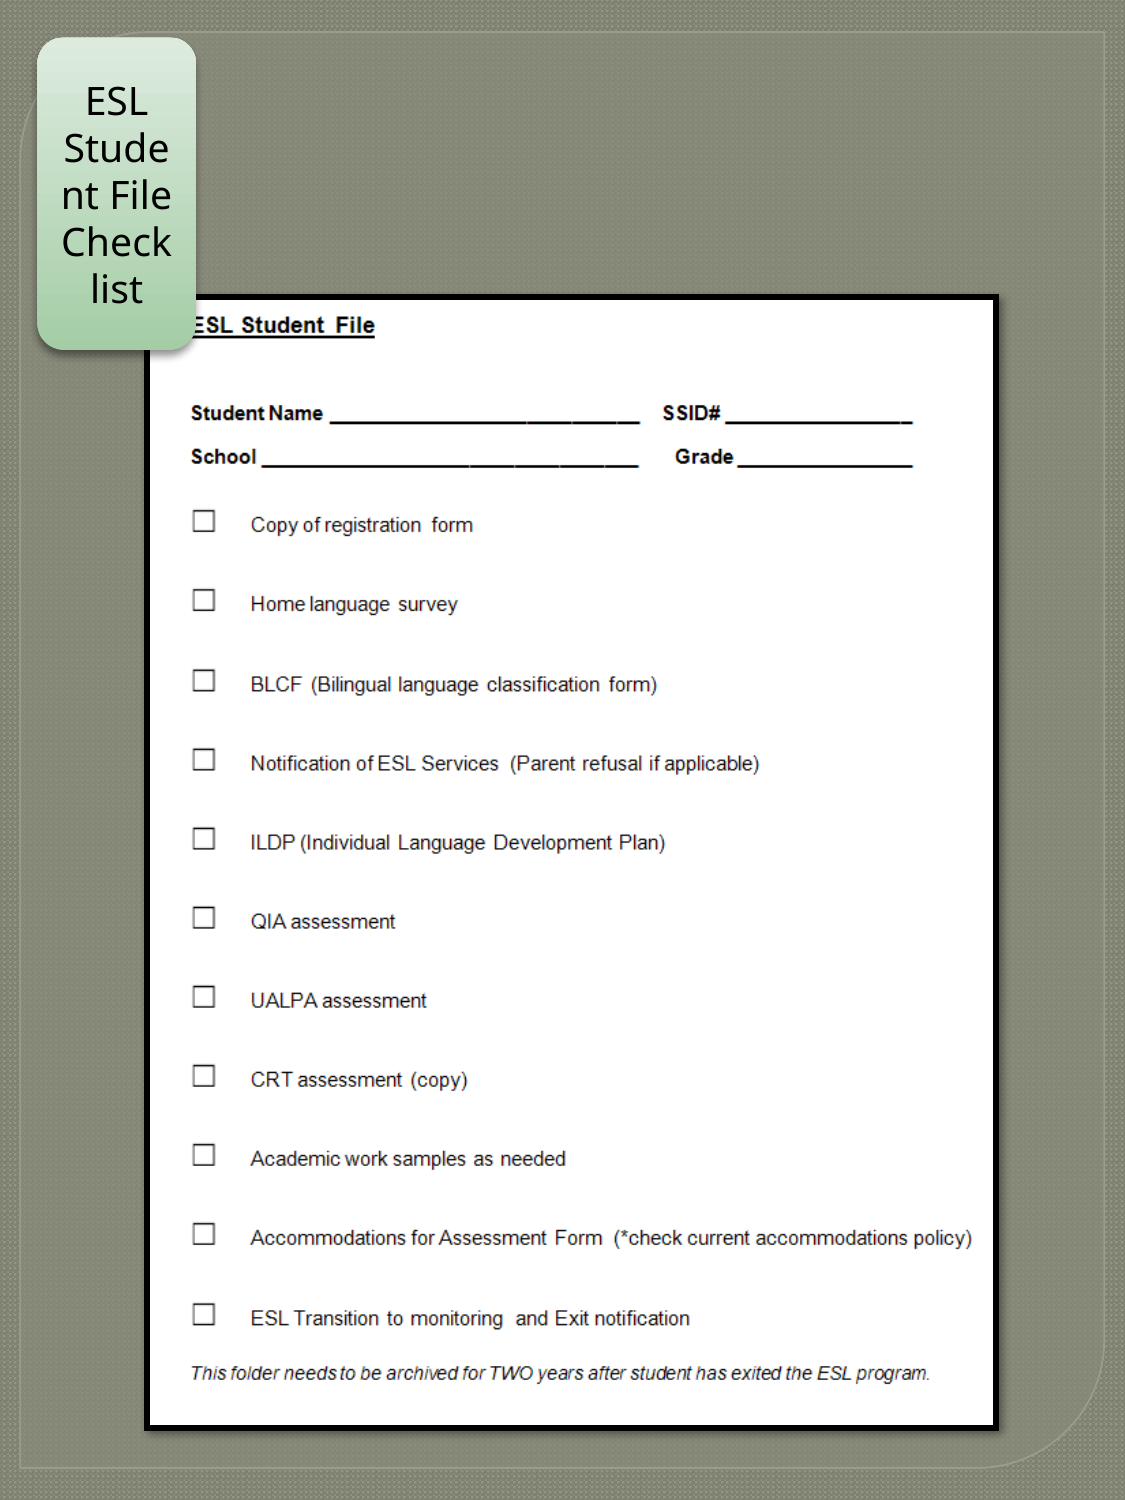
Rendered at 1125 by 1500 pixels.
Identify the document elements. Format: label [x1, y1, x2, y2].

text_box [37, 37, 479, 351]
list [149, 299, 994, 1426]
